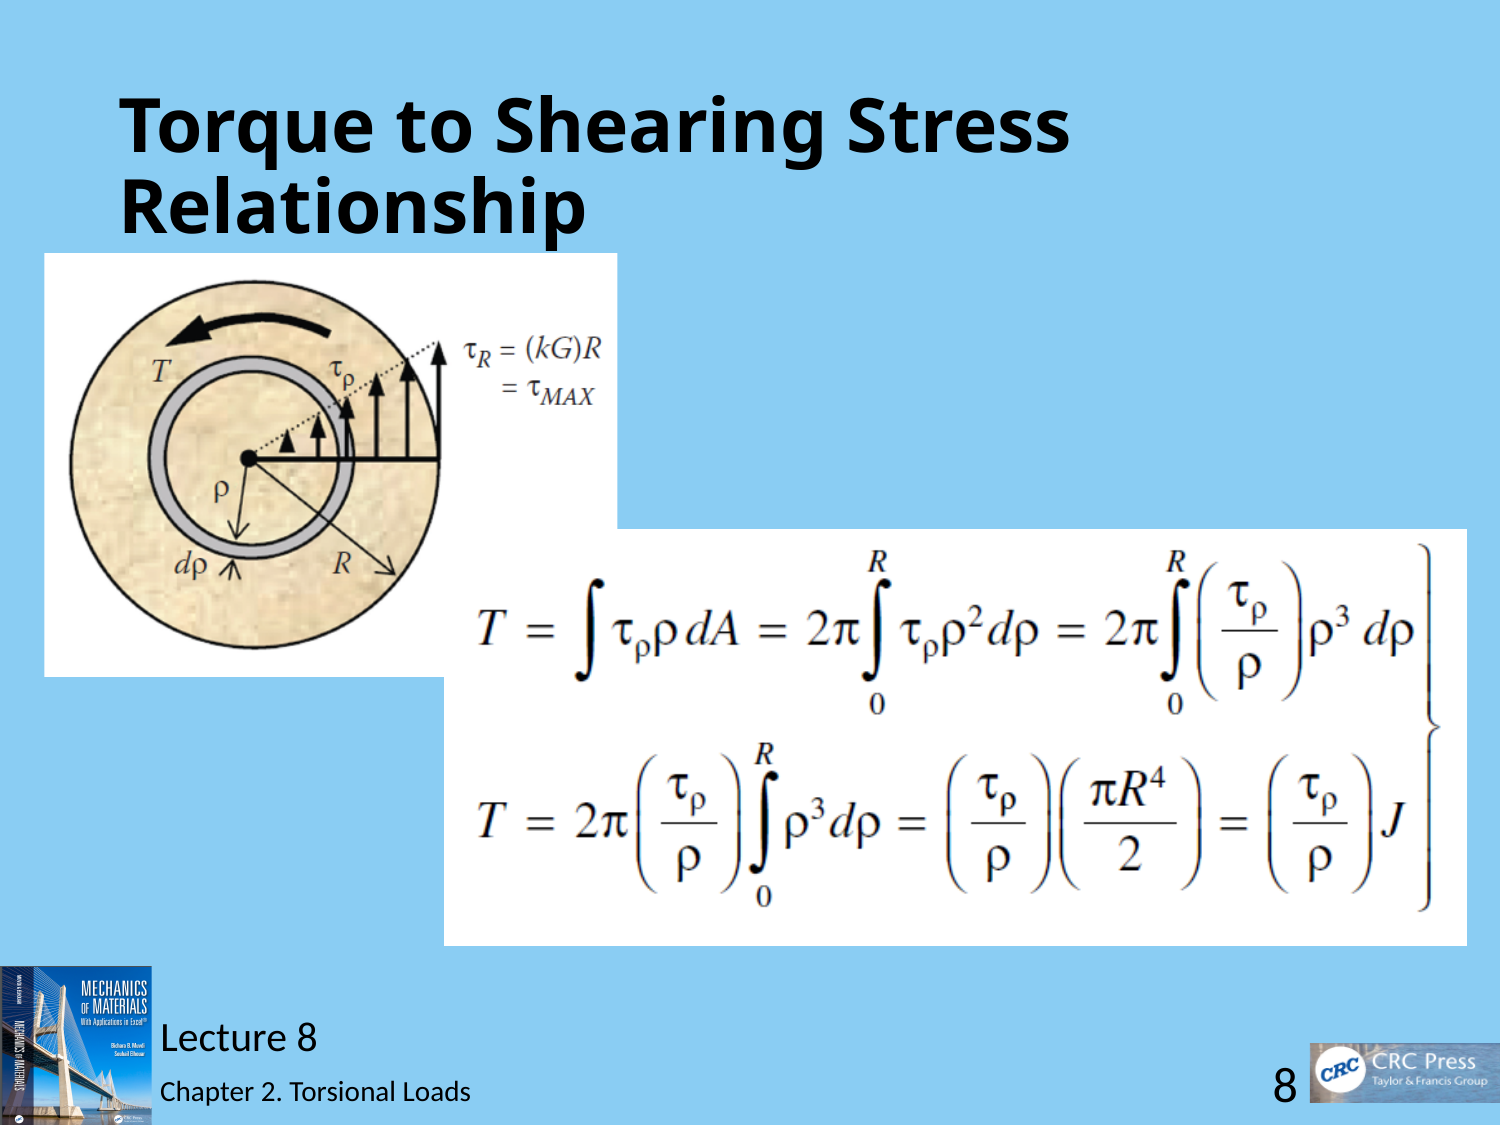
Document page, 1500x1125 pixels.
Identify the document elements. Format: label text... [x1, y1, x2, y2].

picture [444, 529, 1467, 946]
picture [1309, 1043, 1500, 1103]
slide_number 8 [1162, 1045, 1313, 1105]
picture [0, 966, 152, 1125]
title Torque to Shearing Stress Relationship [103, 59, 1397, 278]
slide_number Lecture 8 [145, 1005, 483, 1066]
footer Chapter 2. Torsional Loads [145, 1065, 956, 1125]
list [44, 253, 618, 677]
